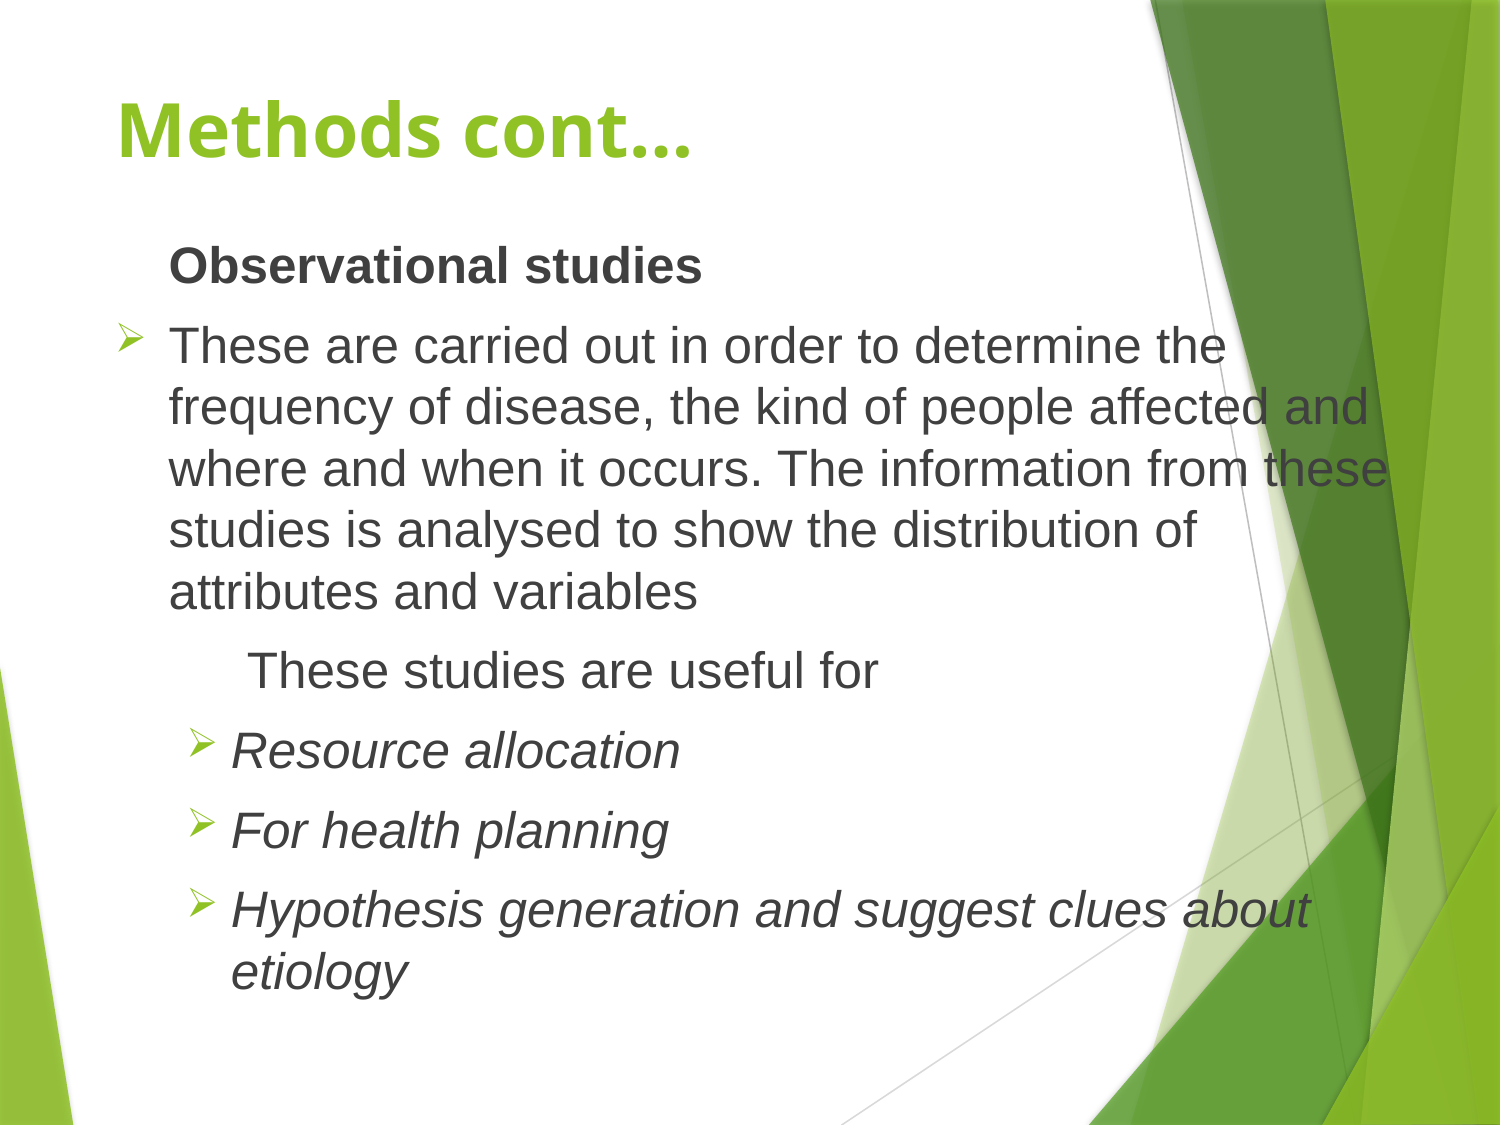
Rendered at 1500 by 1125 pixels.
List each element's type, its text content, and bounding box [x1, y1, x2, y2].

title Methods cont… [100, 75, 1338, 200]
list Observational studies These are carried out in order to determine the frequency of disease, the kind of people affected and where and when it occurs. The information from these studies is analysed to show the distribution of attributes and variables These studies are useful for Resource allocation For health planning Hypothesis generation and suggest clues about etiology [99, 224, 1413, 1013]
